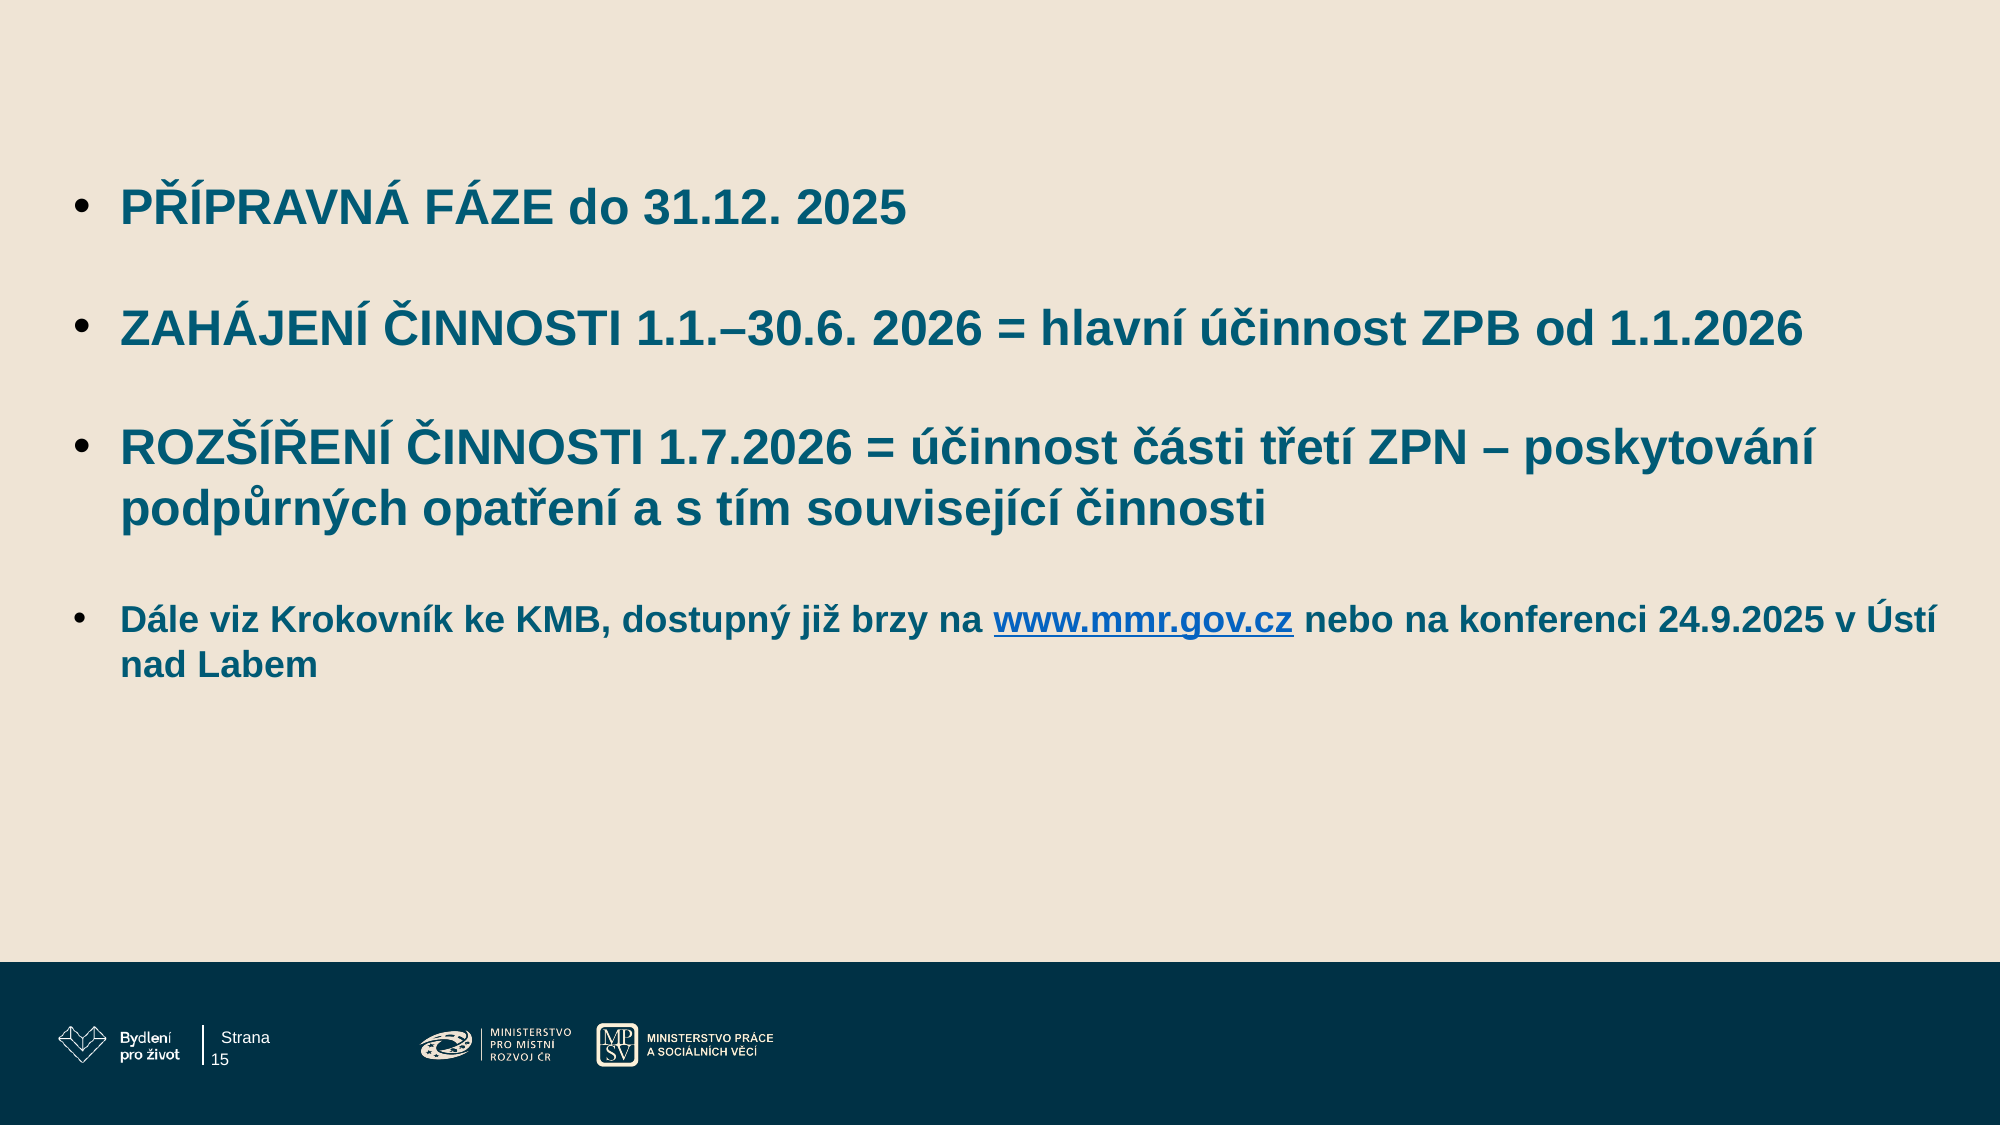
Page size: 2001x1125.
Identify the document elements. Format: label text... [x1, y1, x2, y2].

text_box PŘÍPRAVNÁ FÁZE do 31.12. 2025 ZAHÁJENÍ ČINNOSTI 1.1.–30.6. 2026 = hlavní účinnost ZPB od 1.1.2026 ROZŠÍŘENÍ ČINNOSTI 1.7.2026 = účinnost části třetí ZPN – poskytování podpůrných opatření a s tím související činnosti Dále viz Krokovník ke KMB, dostupný již brzy na www.mmr.gov.cz nebo na konferenci 24.9.2025 v Ústí nad Labem [58, 167, 1961, 753]
text_box [0, 962, 2000, 1125]
text_box Strana [206, 1019, 340, 1054]
text_box 15 [195, 1040, 245, 1077]
picture [597, 1024, 638, 1066]
picture [121, 1052, 126, 1062]
picture [648, 1035, 658, 1041]
picture [422, 1042, 458, 1059]
picture [148, 1049, 157, 1059]
picture [425, 1032, 472, 1055]
picture [121, 1032, 131, 1042]
